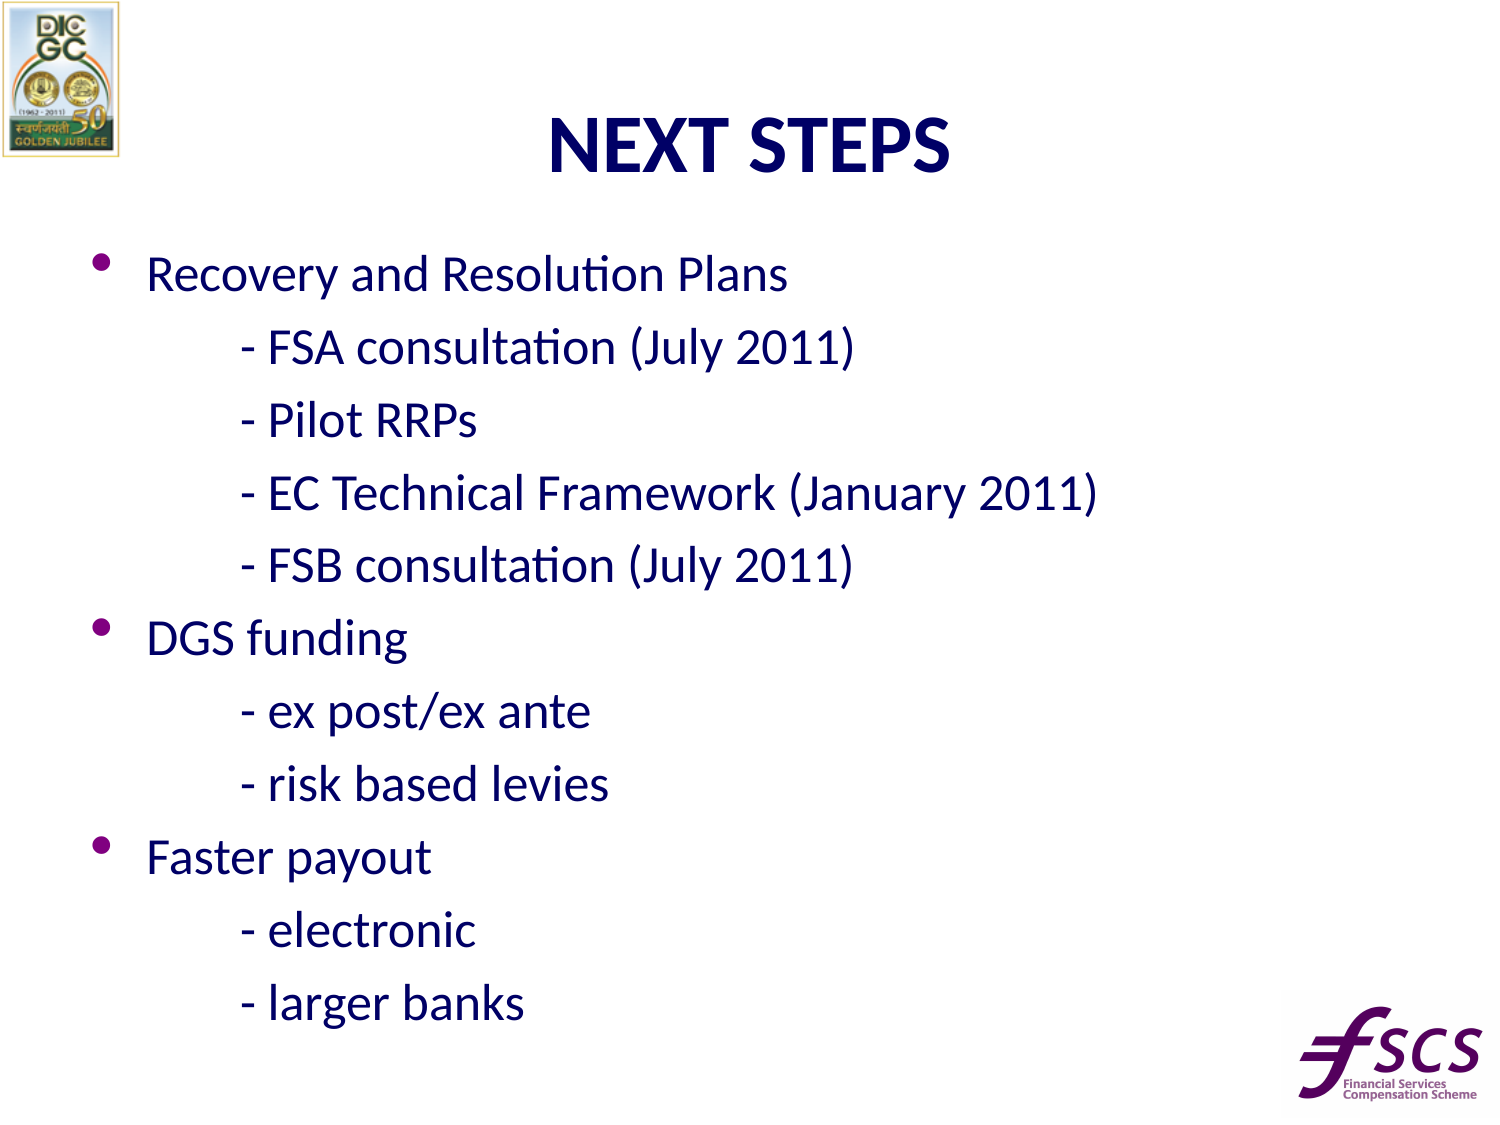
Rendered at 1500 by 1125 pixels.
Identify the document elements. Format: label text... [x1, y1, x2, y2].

picture [1281, 989, 1500, 1118]
title NEXT STEPS [74, 44, 1426, 231]
picture [0, 0, 122, 160]
list Recovery and Resolution Plans - FSA consultation (July 2011) - Pilot RRPs - EC Technical Framework (January 2011) - FSB consultation (July 2011) DGS funding - ex post/ex ante - risk based levies Faster payout - electronic - larger banks [74, 231, 1426, 1095]
